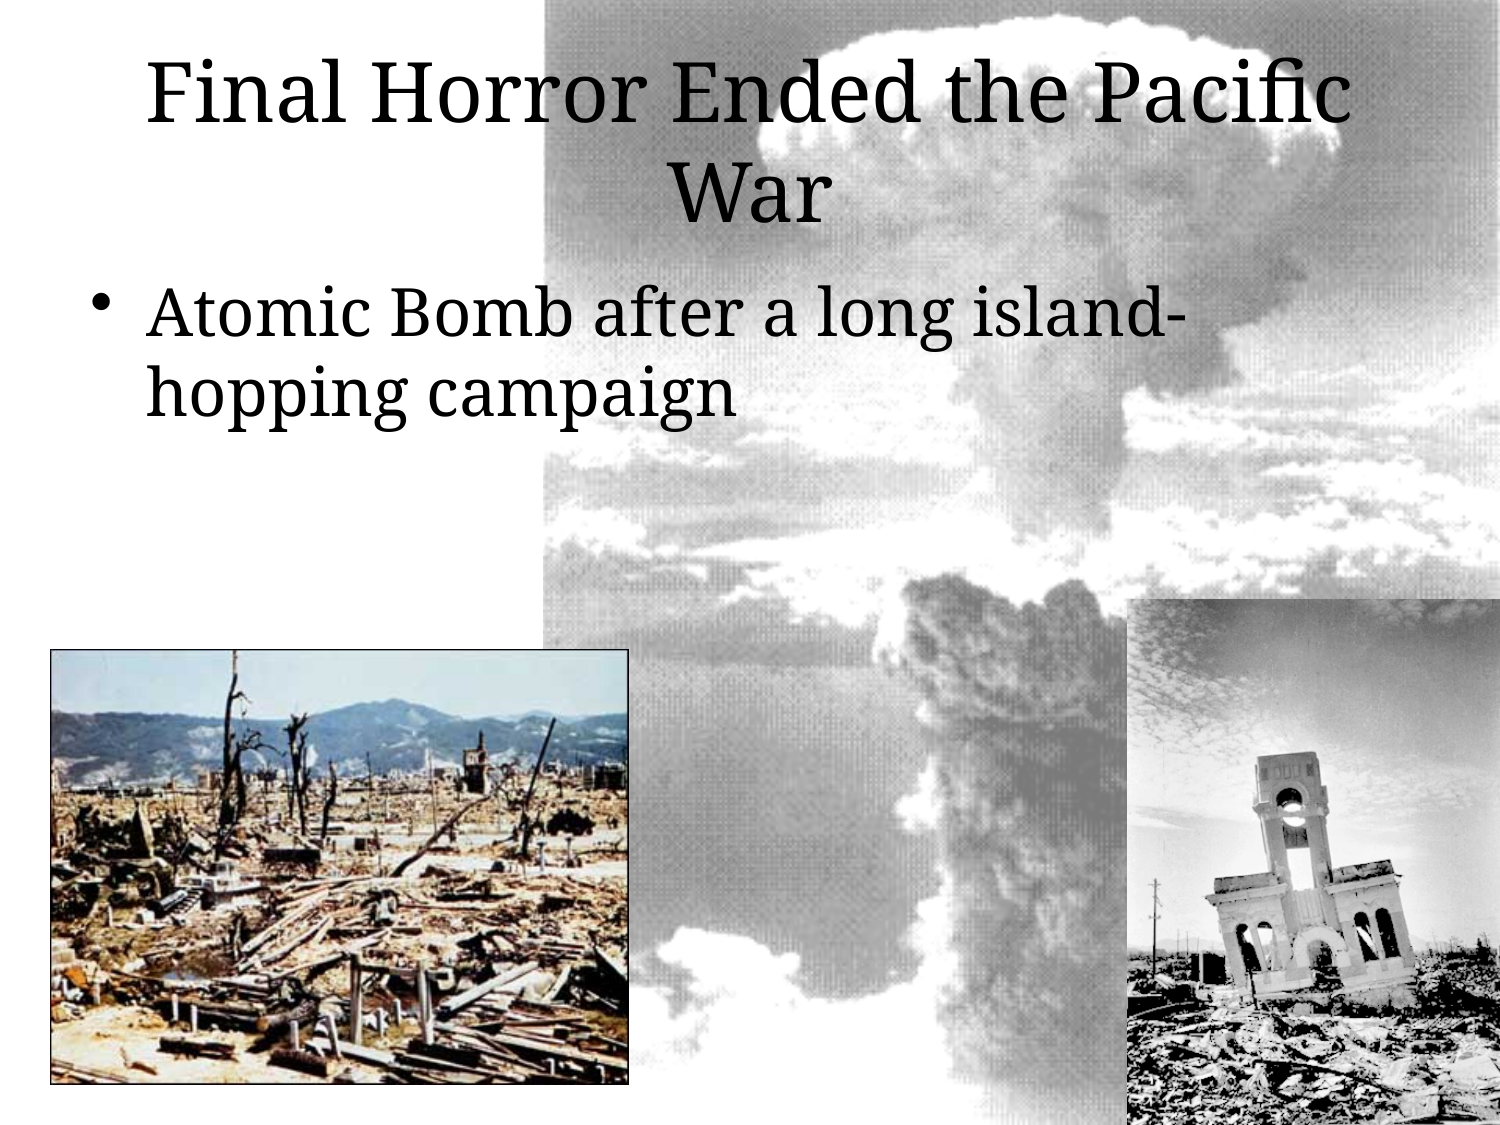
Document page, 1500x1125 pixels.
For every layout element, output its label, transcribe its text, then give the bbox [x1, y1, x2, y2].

title Final Horror Ended the Pacific War [74, 44, 538, 233]
list Atomic Bomb after a long island-hopping campaign [74, 262, 538, 648]
picture [49, 0, 1500, 1125]
